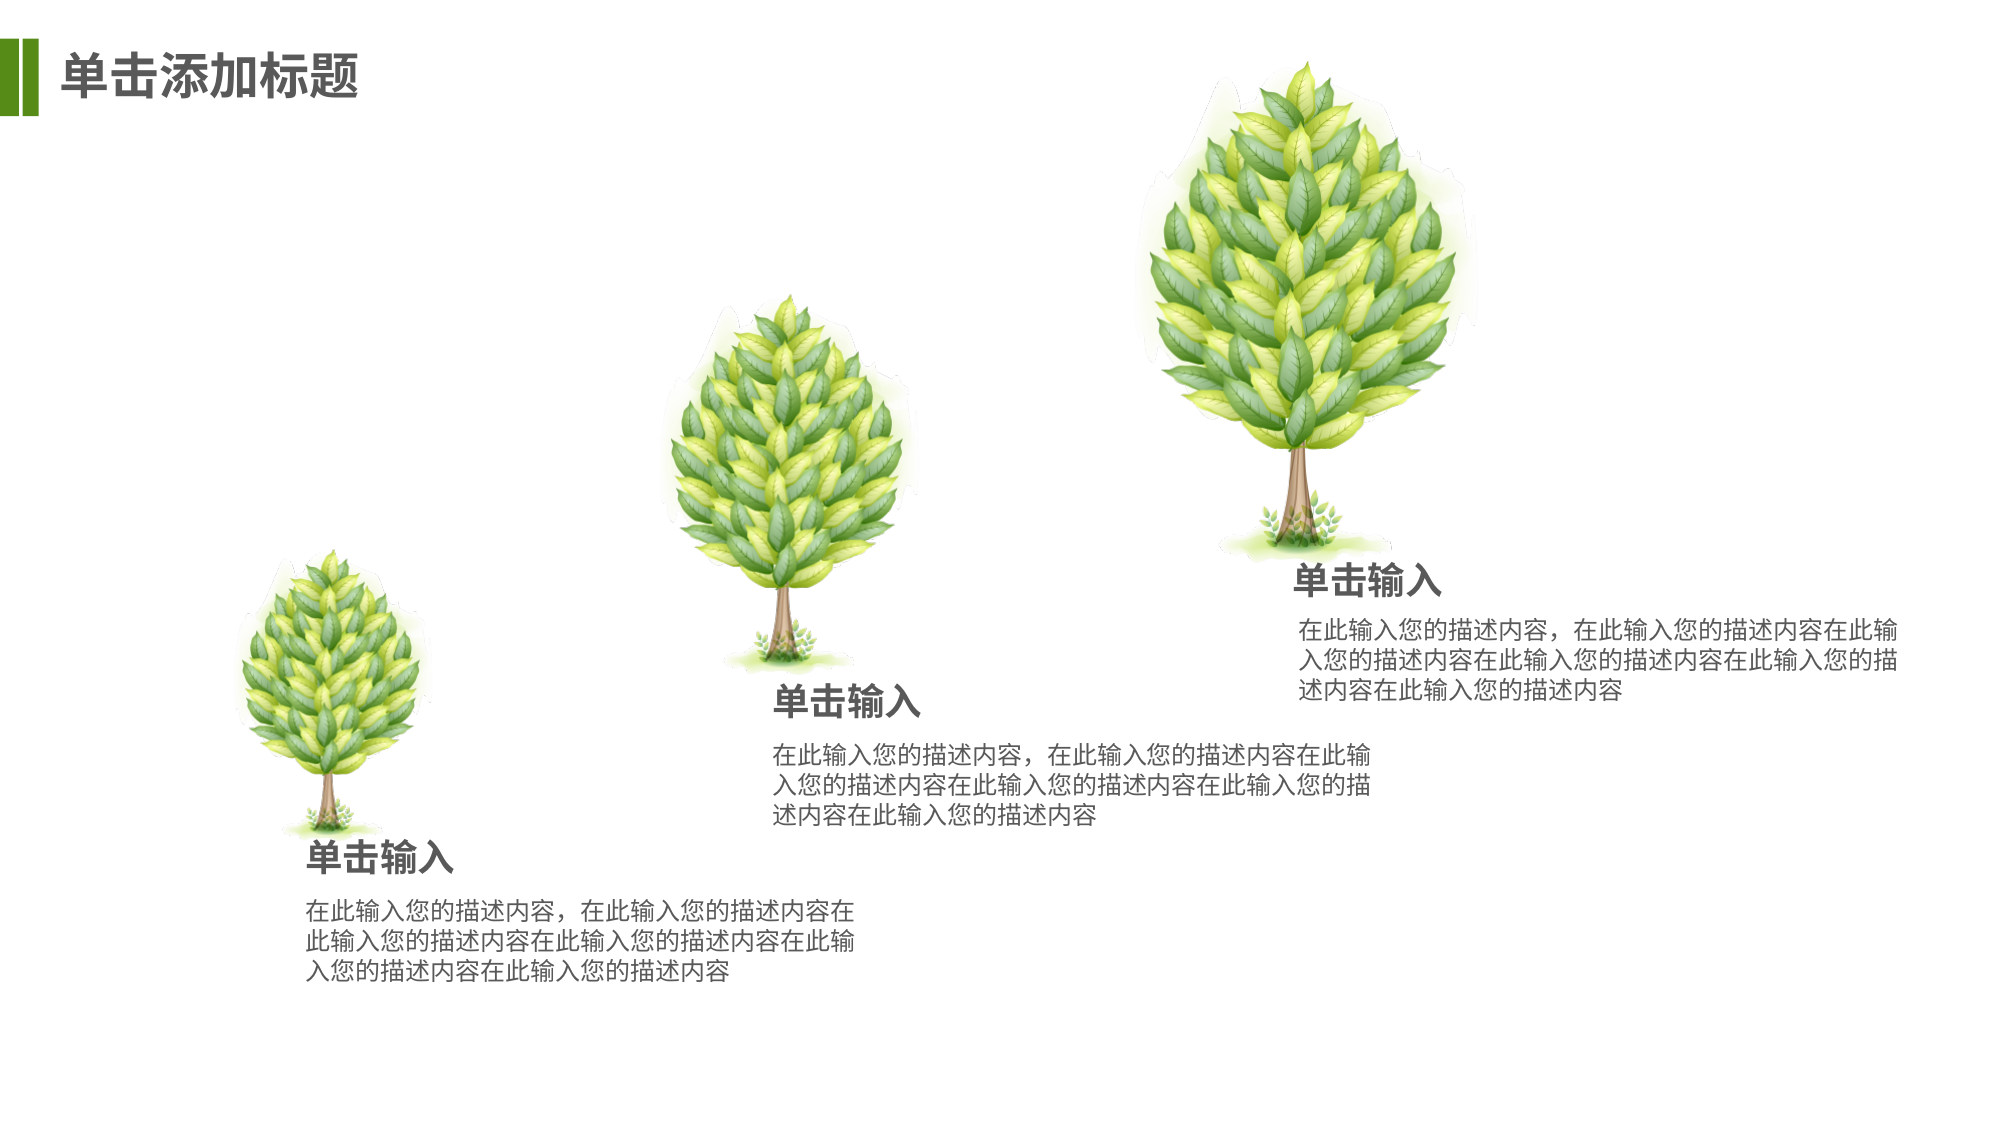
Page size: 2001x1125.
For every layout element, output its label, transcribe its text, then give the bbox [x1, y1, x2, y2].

text_box 在此输入您的描述内容，在此输入您的描述内容在此输入您的描述内容在此输入您的描述内容在此输入您的描述内容在此输入您的描述内容 [290, 887, 881, 993]
text_box 单击输入 [290, 826, 784, 887]
text_box [22, 38, 40, 117]
text_box 单击添加标题 [44, 37, 540, 113]
text_box 在此输入您的描述内容，在此输入您的描述内容在此输入您的描述内容在此输入您的描述内容在此输入您的描述内容在此输入您的描述内容 [757, 731, 1391, 837]
text_box 单击输入 [757, 670, 1251, 731]
text_box 单击输入 [1277, 549, 1771, 610]
picture [233, 549, 433, 841]
picture [1134, 61, 1479, 564]
text_box 在此输入您的描述内容，在此输入您的描述内容在此输入您的描述内容在此输入您的描述内容在此输入您的描述内容在此输入您的描述内容 [1283, 606, 1918, 712]
picture [659, 294, 920, 675]
text_box [0, 38, 20, 117]
